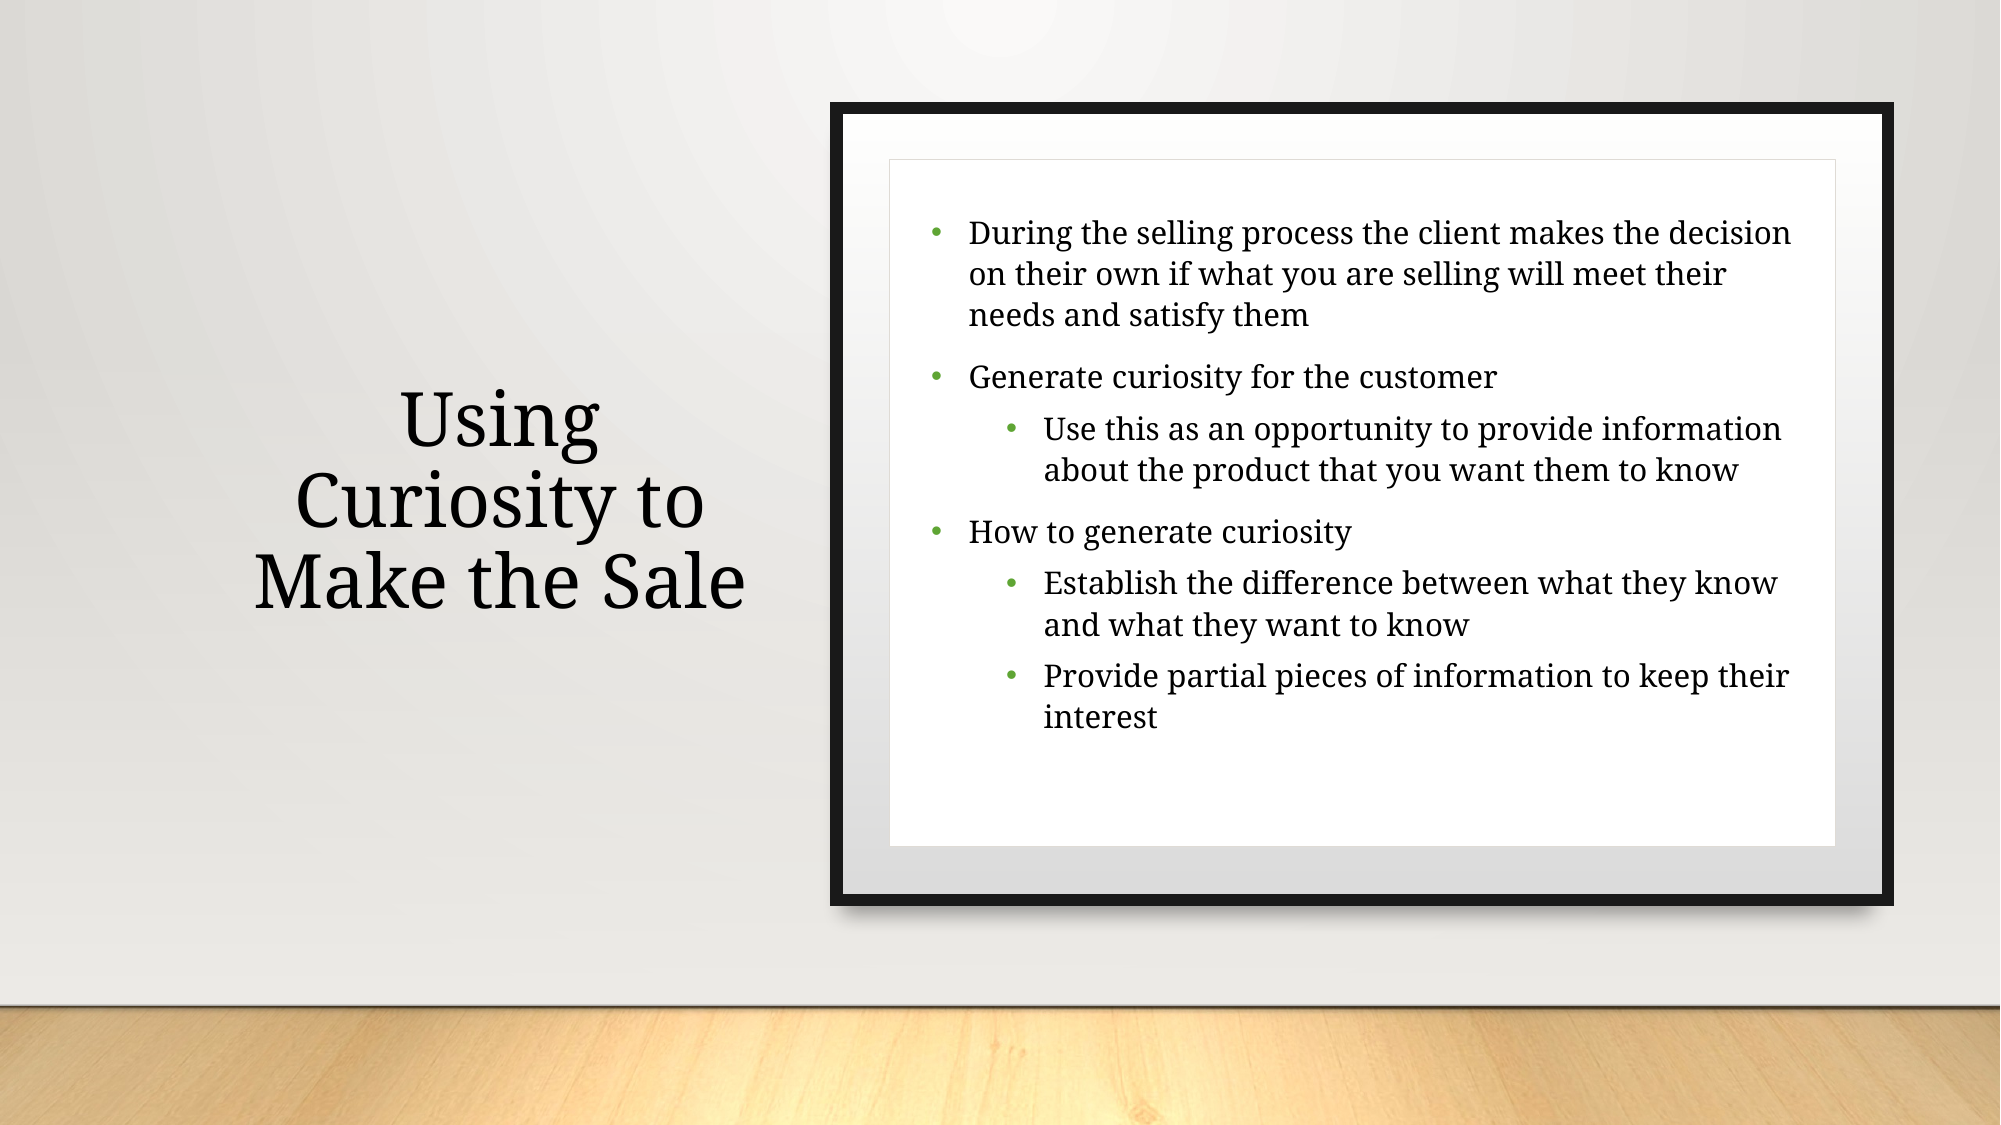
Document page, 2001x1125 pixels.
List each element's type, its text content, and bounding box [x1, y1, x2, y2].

text_box [0, 330, 2000, 1004]
picture [0, 1006, 2000, 1125]
title Using Curiosity to Make the Sale [238, 186, 764, 820]
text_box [836, 104, 1889, 902]
text_box [0, 0, 2000, 330]
